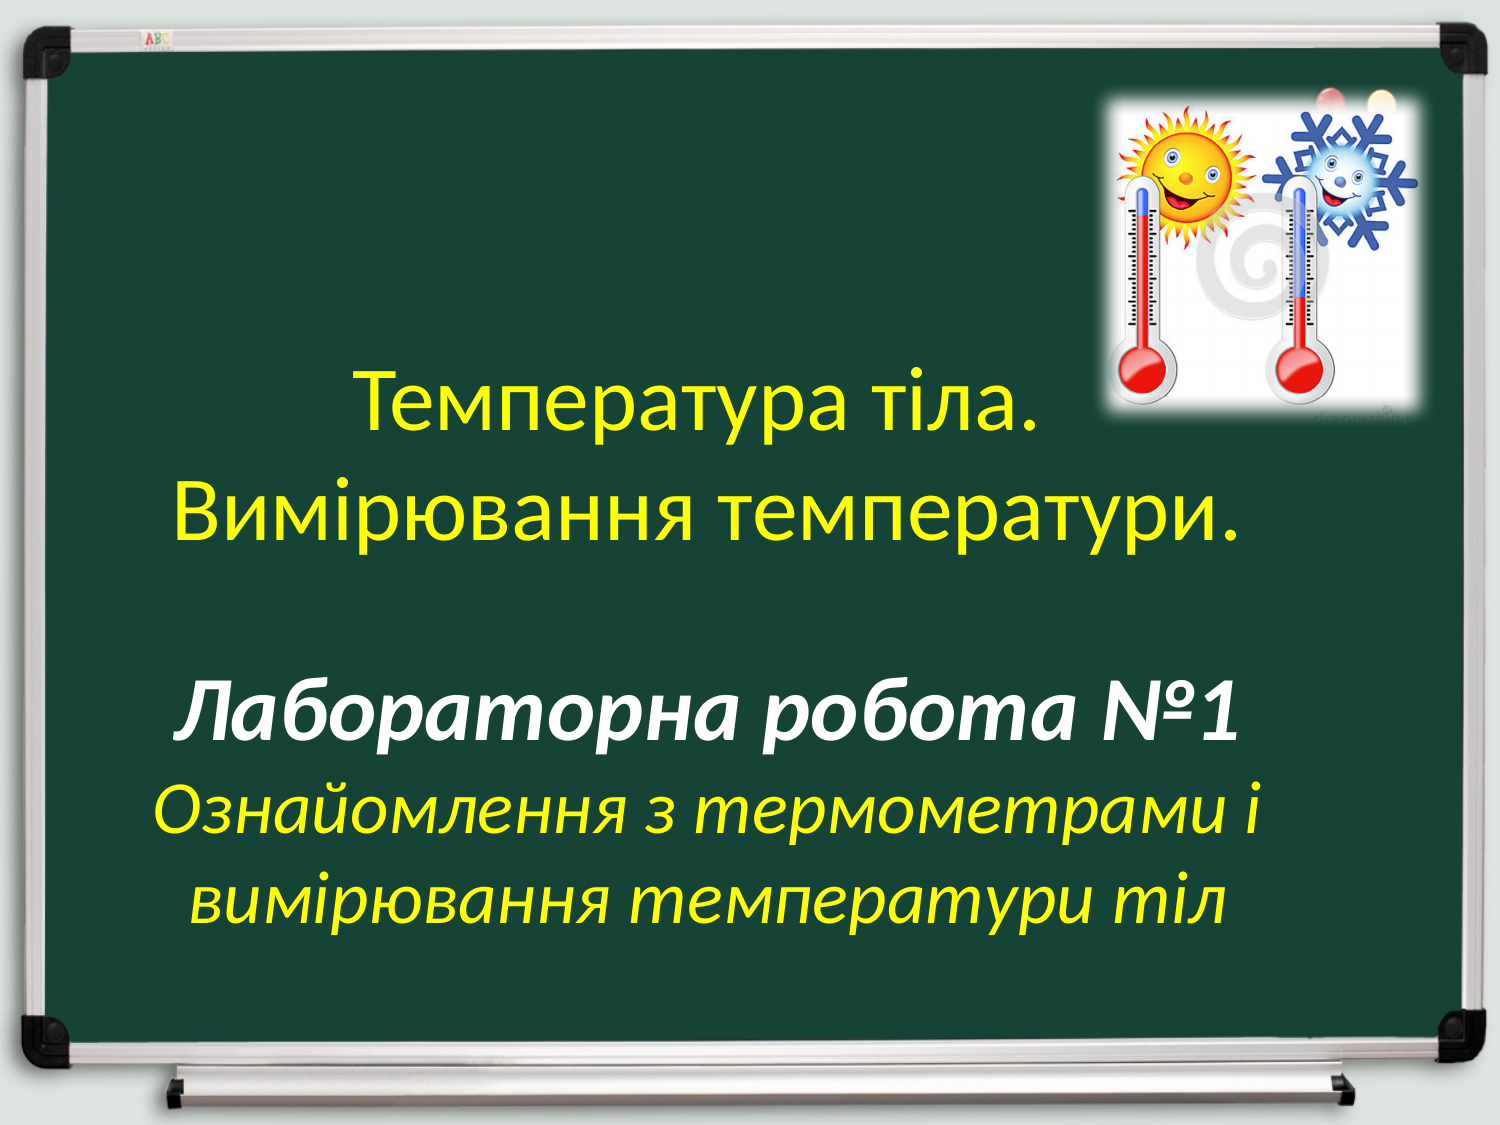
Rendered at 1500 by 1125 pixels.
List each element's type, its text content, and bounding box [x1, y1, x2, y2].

picture [0, 0, 1500, 1125]
title Температура тіла. Вимірювання температури. Лабораторна робота №1 Ознайомлення з термометрами і вимірювання температури тіл [70, 585, 1346, 692]
